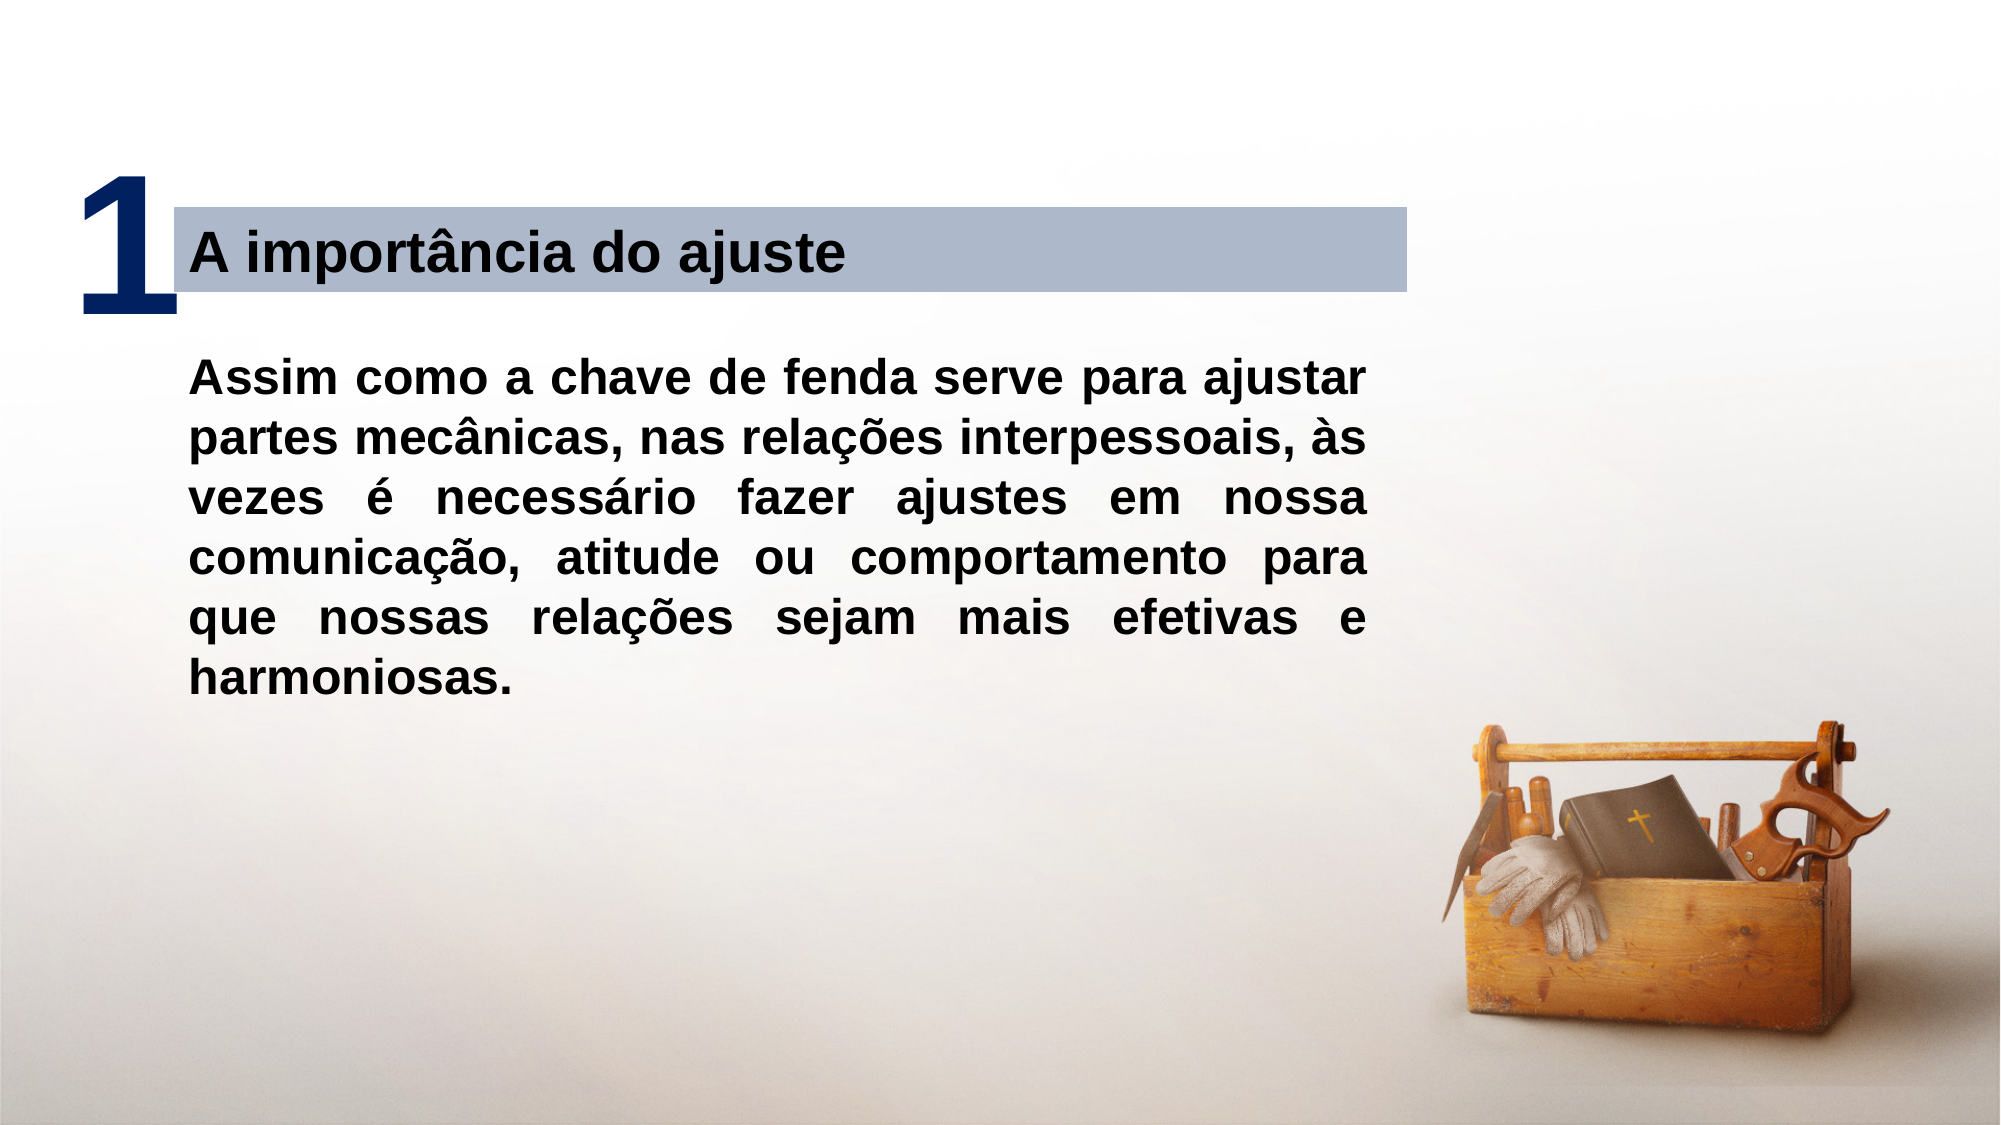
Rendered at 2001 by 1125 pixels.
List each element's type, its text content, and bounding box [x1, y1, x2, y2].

text_box Assim como a chave de fenda serve para ajustar partes mecânicas, nas relações interpessoais, às vezes é necessário fazer ajustes em nossa comunicação, atitude ou comportamento para que nossas relações sejam mais efetivas e harmoniosas. [174, 336, 1383, 712]
picture [0, 0, 2001, 1125]
text_box 1 [56, 107, 150, 362]
text_box A importância do ajuste [174, 207, 1407, 292]
